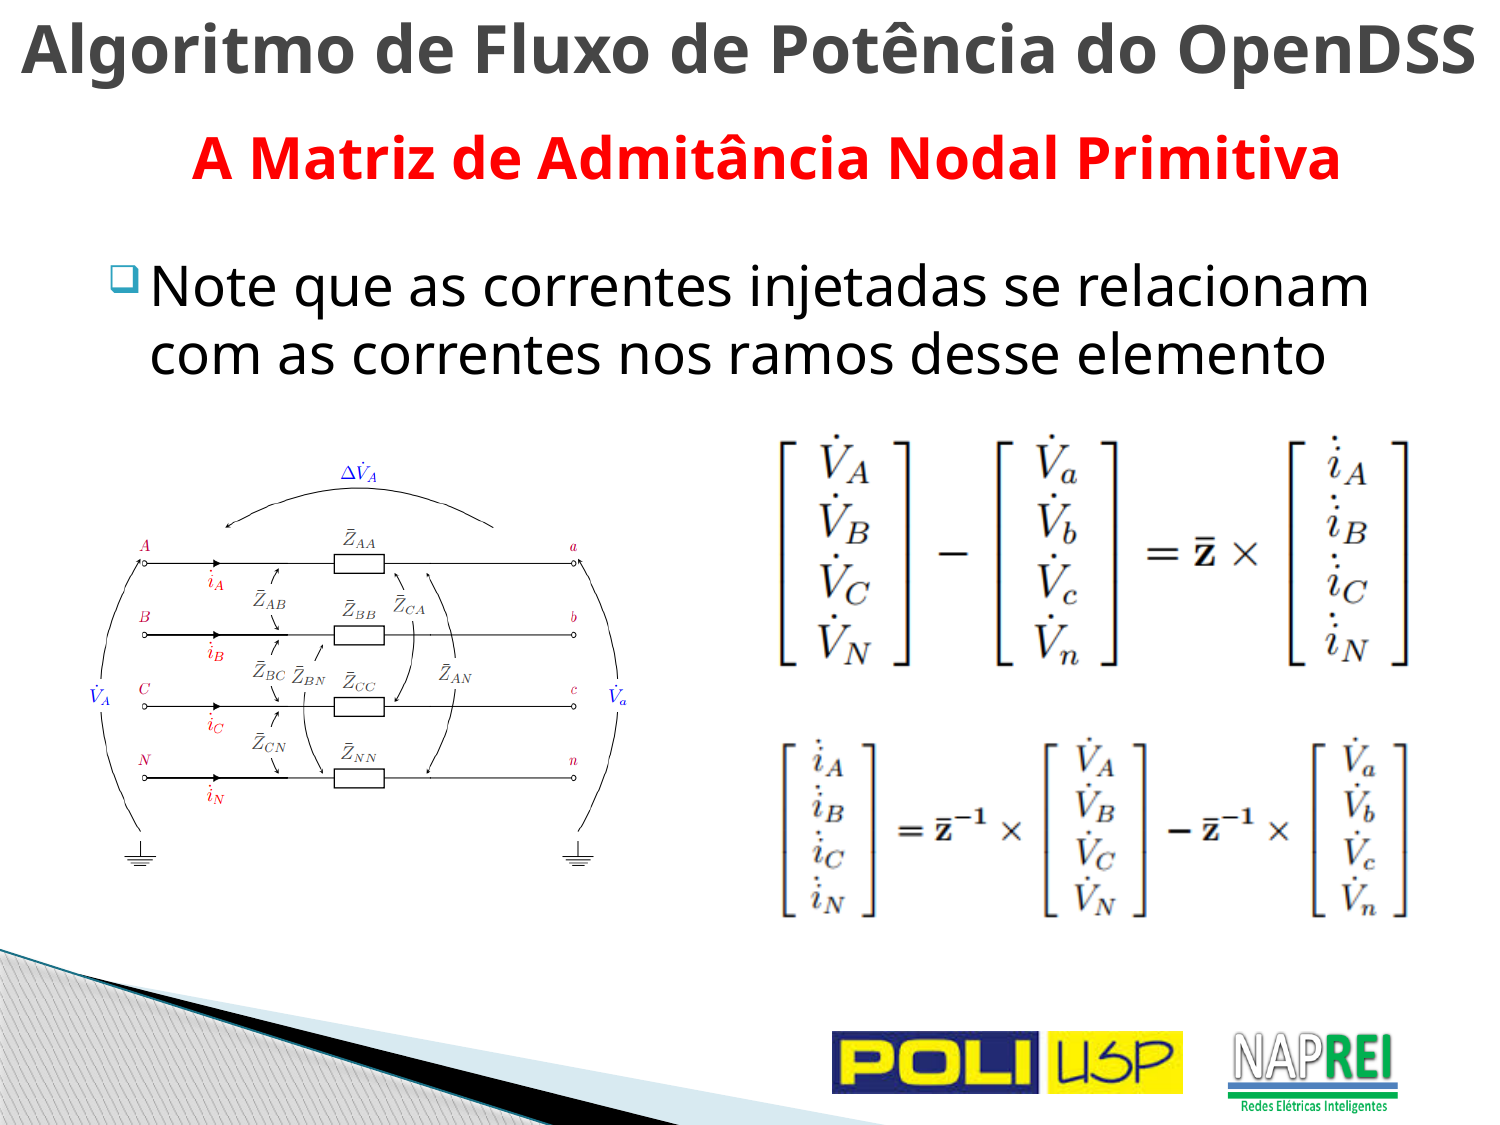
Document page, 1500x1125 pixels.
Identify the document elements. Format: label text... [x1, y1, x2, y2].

text_box Algoritmo de Fluxo de Potência do OpenDSS [0, 0, 1500, 114]
list Note que as correntes injetadas se relacionam com as correntes nos ramos desse elemento [75, 243, 1425, 986]
picture [832, 1031, 1183, 1094]
picture [762, 420, 1426, 678]
text_box A Matriz de Admitância Nodal Primitiva [17, 114, 1500, 199]
picture [1222, 1031, 1399, 1114]
picture [767, 720, 1430, 934]
picture [52, 450, 662, 883]
